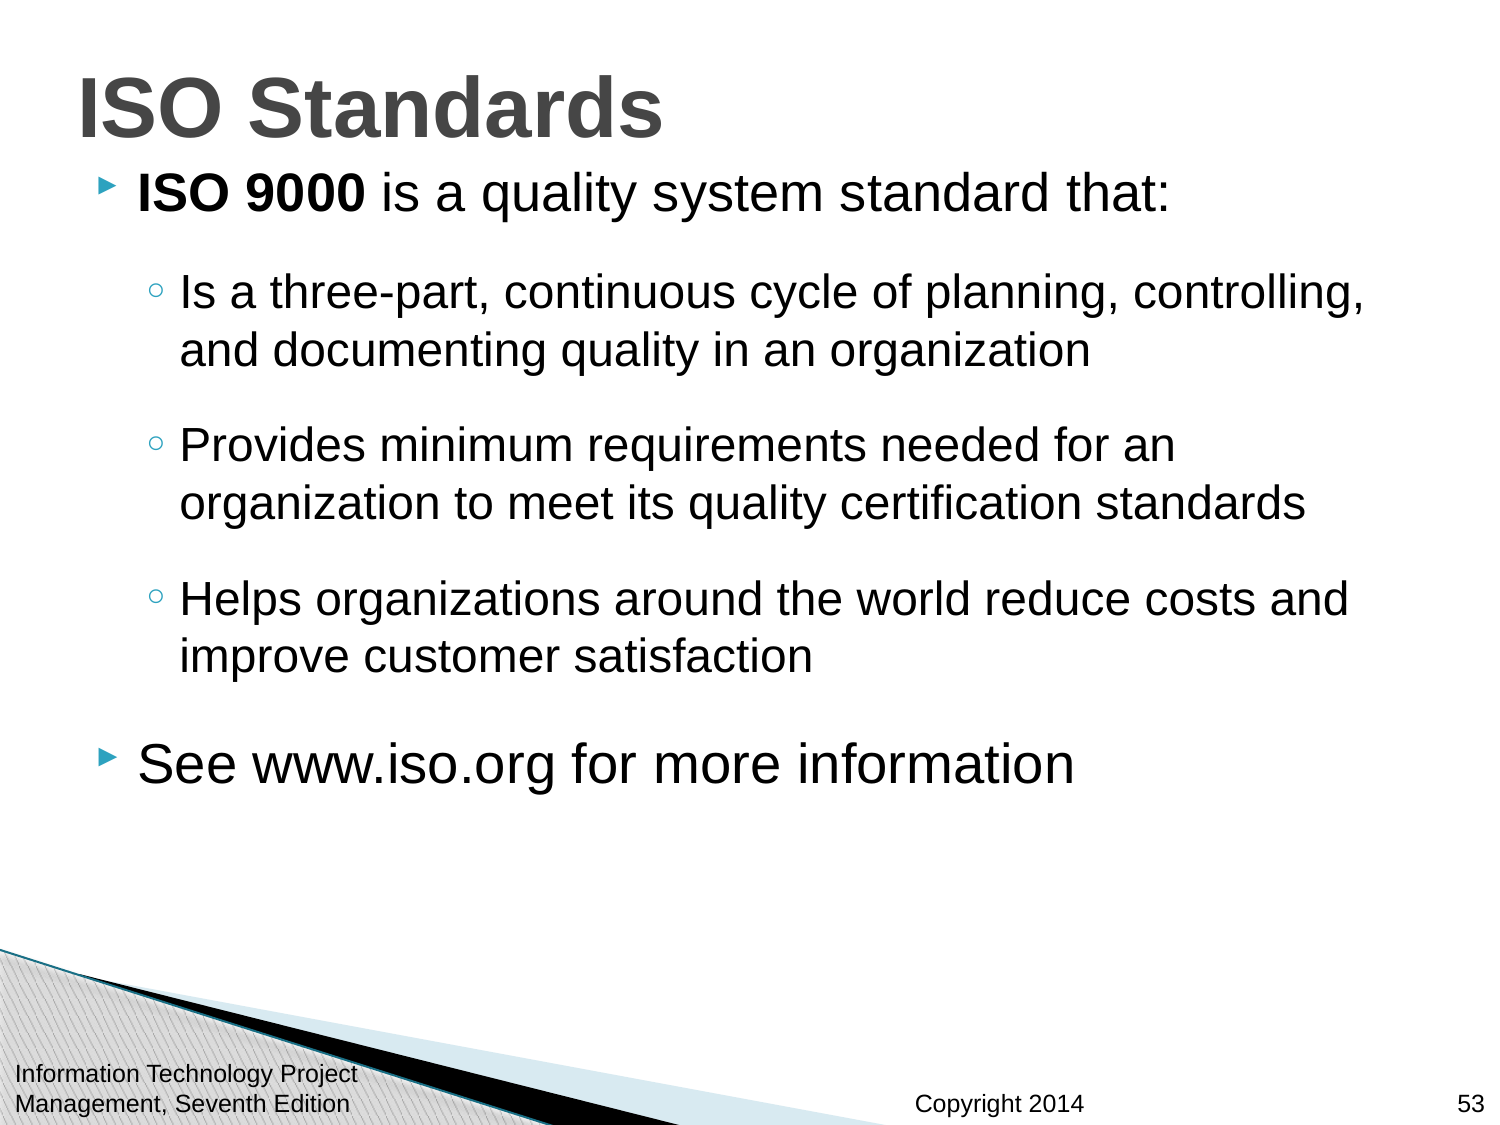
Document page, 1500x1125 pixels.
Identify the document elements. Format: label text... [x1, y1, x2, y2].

list ISO 9000 is a quality system standard that: Is a three-part, continuous cycle of planning, controlling, and documenting quality in an organization Provides minimum requirements needed for an organization to meet its quality certification standards Helps organizations around the world reduce costs and improve customer satisfaction See www.iso.org for more information [62, 149, 1451, 1038]
footer Information Technology Project Management, Seventh Edition [0, 1065, 425, 1125]
title ISO Standards [62, 45, 1425, 163]
slide_number 53 [1408, 1065, 1500, 1125]
